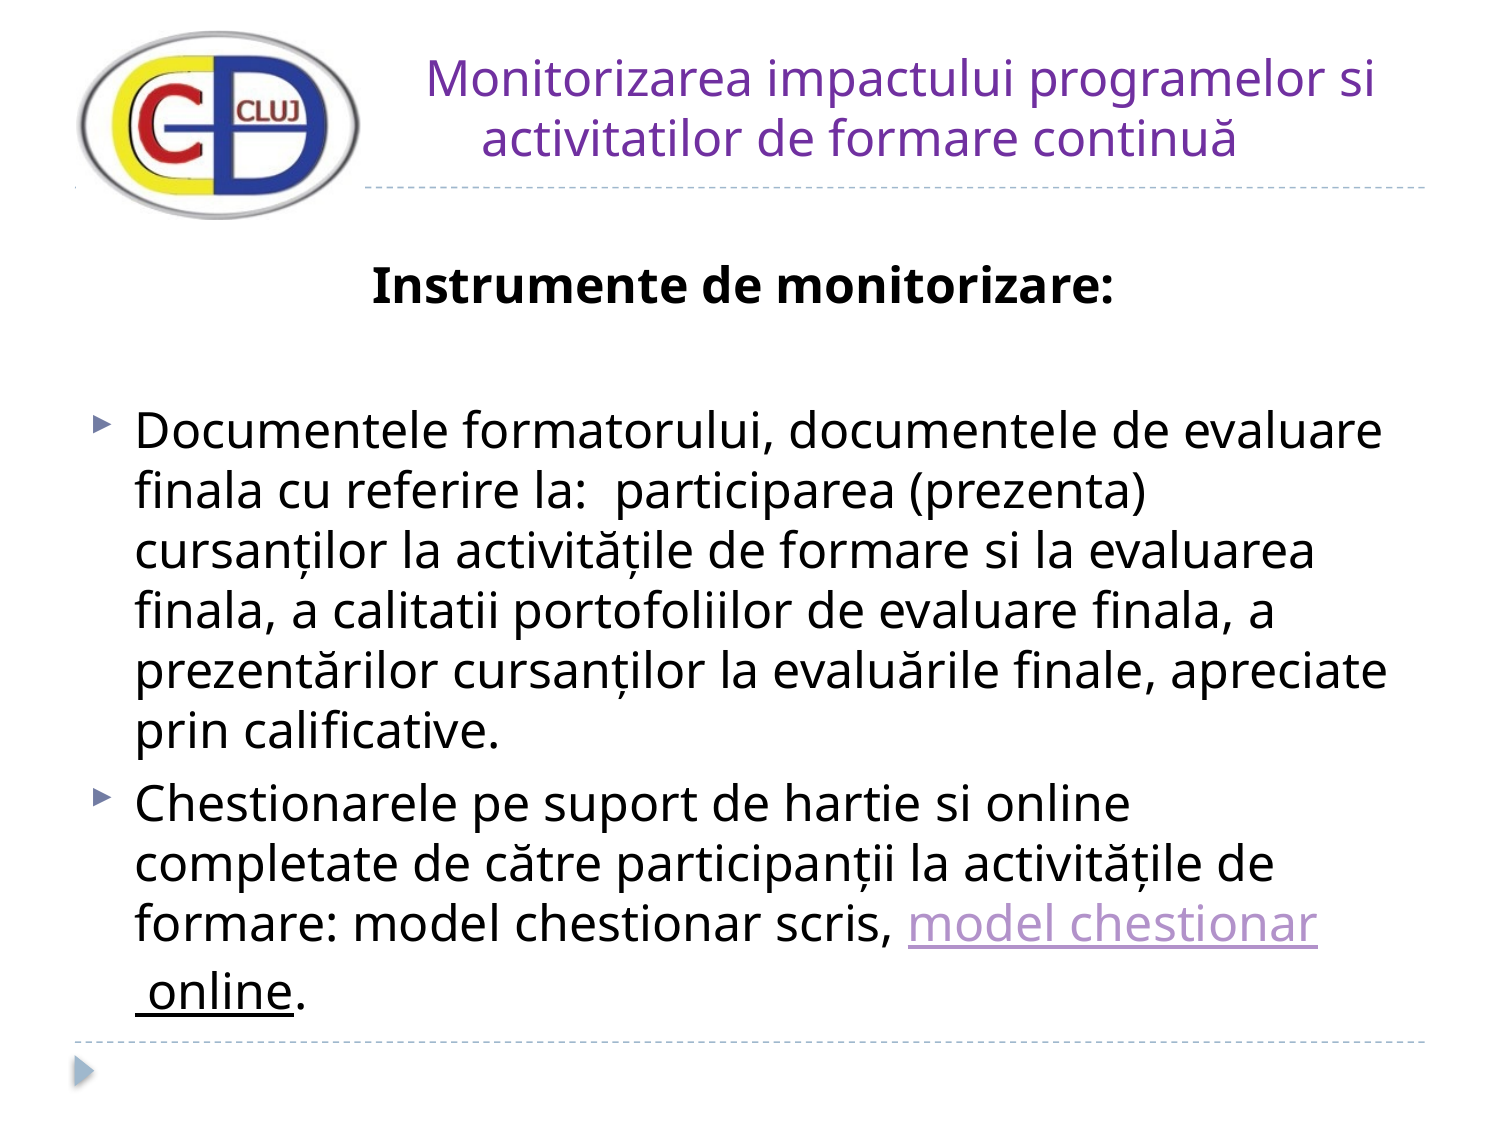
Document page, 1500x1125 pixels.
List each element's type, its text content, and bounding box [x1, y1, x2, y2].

list Instrumente de monitorizare: Documentele formatorului, documentele de evaluare finala cu referire la: participarea (prezenta) cursanţilor la activităţile de formare si la evaluarea finala, a calitatii portofoliilor de evaluare finala, a prezentărilor cursanţilor la evaluările finale, apreciate prin calificative. Chestionarele pe suport de hartie si online completate de către participanţii la activităţile de formare: model chestionar scris, model chestionar online. [75, 246, 1425, 1090]
title Monitorizarea impactului programelor si activitatilor de formare continuă [410, 35, 1414, 174]
picture [76, 30, 361, 220]
